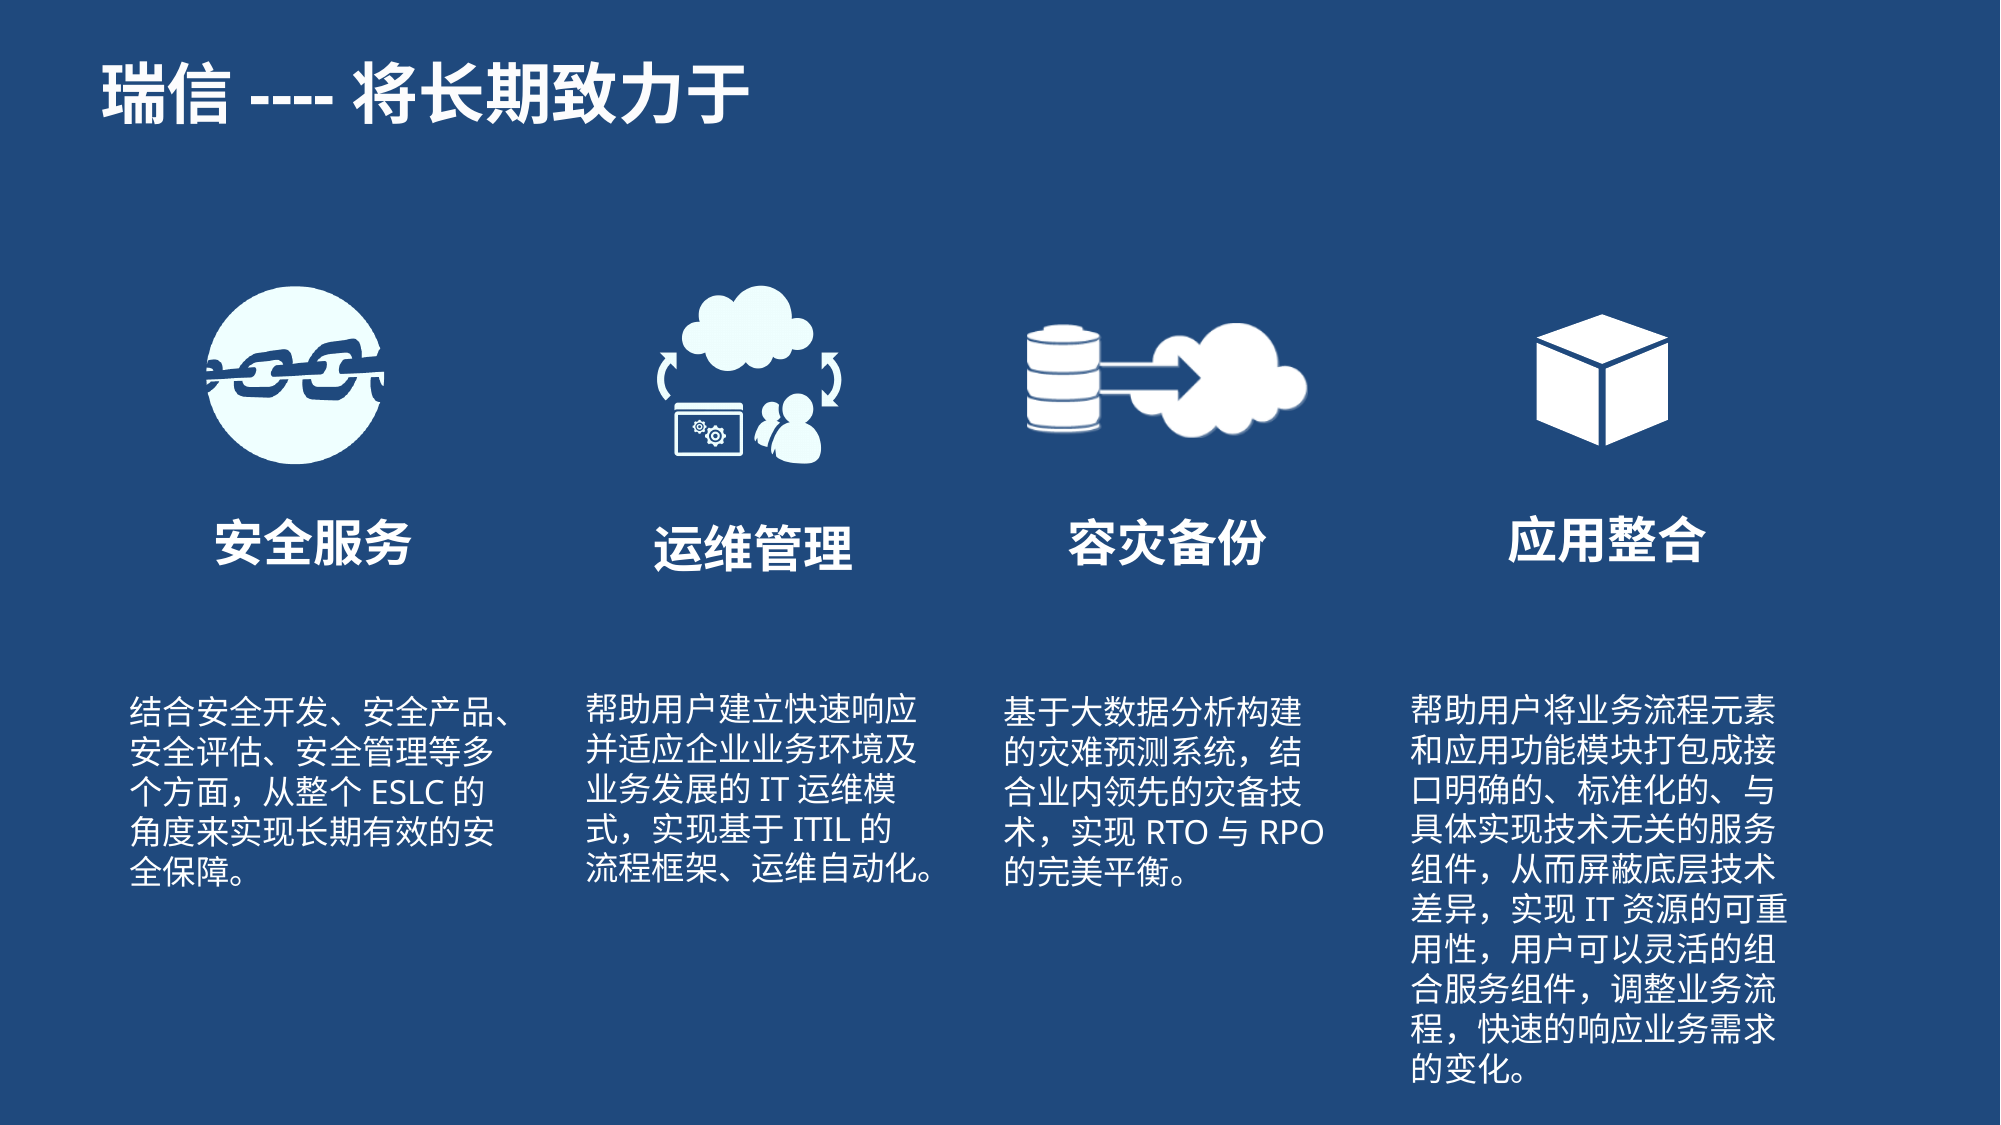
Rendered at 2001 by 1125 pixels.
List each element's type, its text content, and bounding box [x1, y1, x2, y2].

picture [632, 258, 866, 492]
text_box [1605, 342, 1668, 446]
text_box [1536, 314, 1668, 364]
text_box 运维管理 帮助用户建立快速响应并适应企业业务环境及业务发展的IT运维模式，实现基于ITIL的流程框架、运维自动化。 [570, 510, 937, 895]
title 瑞信----将长期致力于 [85, 46, 779, 147]
picture [1026, 322, 1308, 438]
picture [175, 255, 415, 495]
text_box [1536, 342, 1599, 446]
text_box 应用整合 帮助用户将业务流程元素和应用功能模块打包成接口明确的、标准化的、与具体实现技术无关的服务组件，从而屏蔽底层技术差异，实现IT资源的可重用性，用户可以灵活的组合服务组件，调整业务流程，快速的响应业务需求的变化。 [1395, 501, 1821, 1096]
text_box 容灾备份 基于大数据分析构建的灾难预测系统，结合业内领先的灾备技术，实现RTO与RPO的完美平衡。 [988, 503, 1346, 899]
text_box 安全服务 结合安全开发、安全产品、安全评估、安全管理等多个方面，从整个ESLC的角度来实现长期有效的安全保障。 [114, 503, 513, 899]
